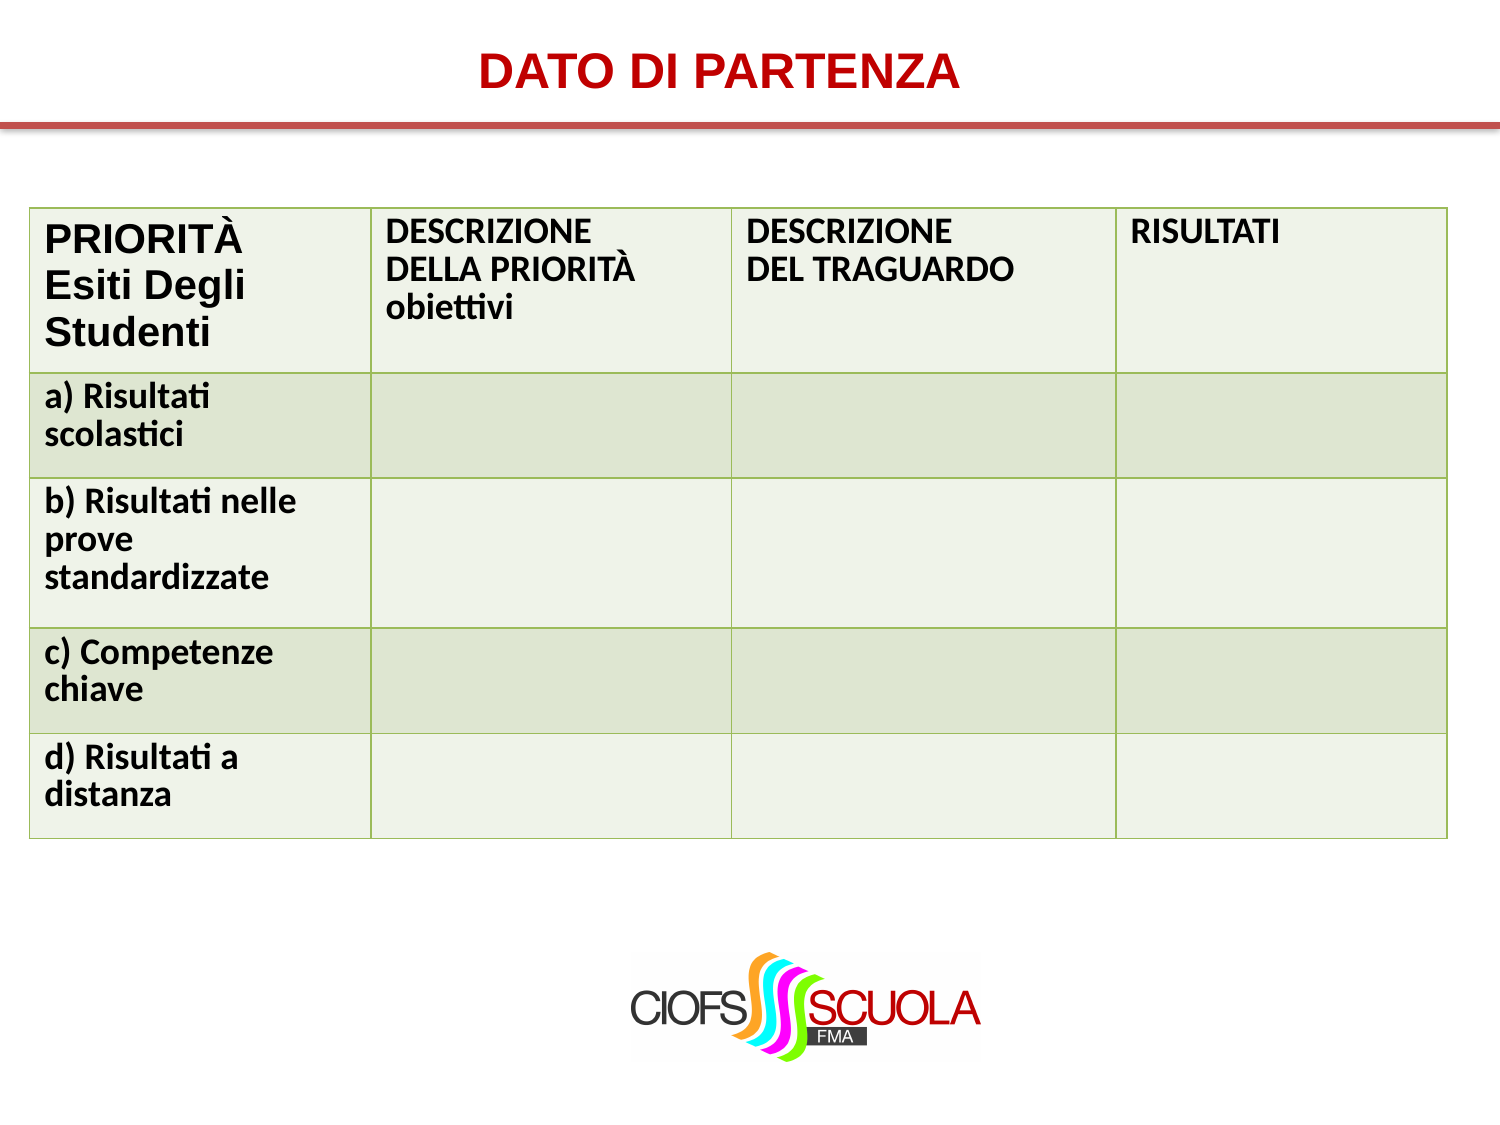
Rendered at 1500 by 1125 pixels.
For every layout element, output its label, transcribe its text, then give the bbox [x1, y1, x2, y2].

table_cell [732, 479, 1115, 627]
table_header PRIORITÀ Esiti Degli Studenti [30, 209, 370, 372]
table_header DESCRIZIONE DELLA PRIORITÀ obiettivi [372, 209, 731, 372]
text_box DATO DI PARTENZA [348, 30, 1093, 106]
table_cell [372, 479, 731, 627]
table_cell [732, 734, 1115, 838]
table_cell a) Risultati scolastici [30, 374, 370, 477]
table_cell b) Risultati nelle prove standardizzate [30, 479, 370, 627]
table_cell c) Competenze chiave [30, 629, 370, 733]
table_cell [732, 629, 1115, 733]
table_cell [732, 374, 1115, 477]
table_cell [372, 734, 731, 838]
table_cell d) Risultati a distanza [30, 734, 370, 838]
table_cell [372, 374, 731, 477]
table_header RISULTATI [1117, 209, 1446, 372]
table_header DESCRIZIONE DEL TRAGUARDO [732, 209, 1115, 372]
table_cell [1117, 629, 1446, 733]
table_cell [1117, 734, 1446, 838]
table_cell [1117, 374, 1446, 477]
table_cell [1117, 479, 1446, 627]
table_cell [372, 629, 731, 733]
picture [631, 952, 981, 1063]
